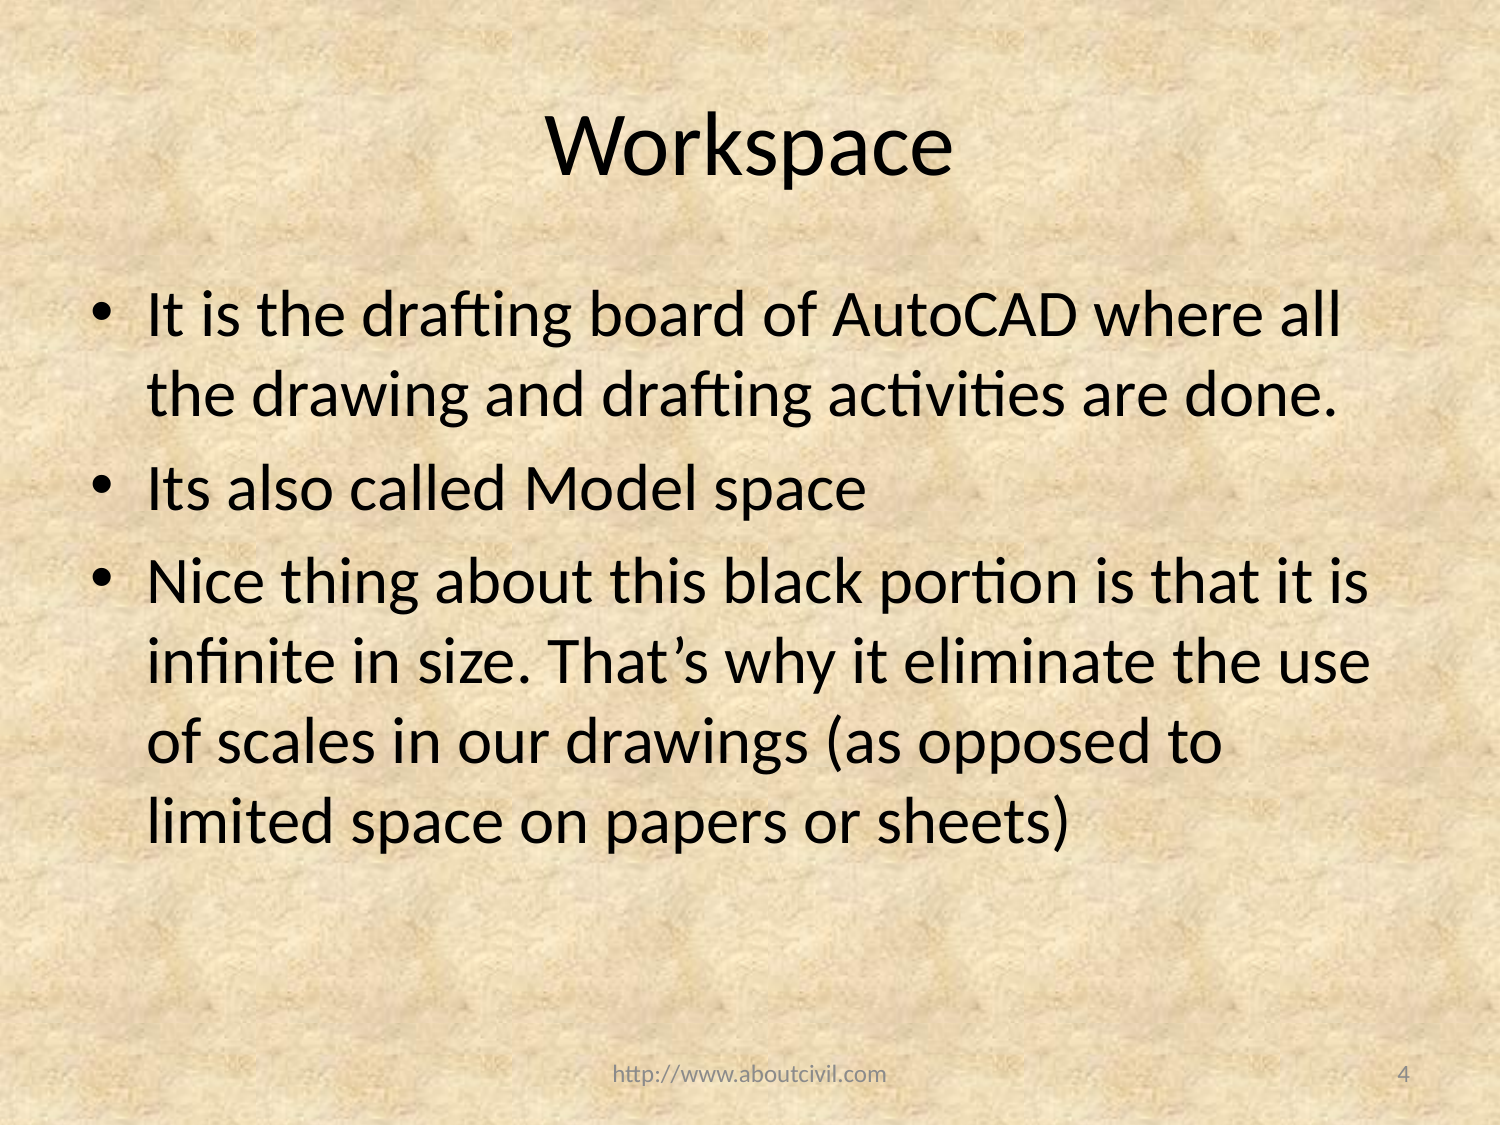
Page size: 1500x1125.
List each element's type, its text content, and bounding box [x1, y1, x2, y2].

footer http://www.aboutcivil.com [512, 1042, 988, 1103]
list It is the drafting board of AutoCAD where all the drawing and drafting activities are done. Its also called Model space Nice thing about this black portion is that it is infinite in size. That’s why it eliminate the use of scales in our drawings (as opposed to limited space on papers or sheets) [75, 262, 1425, 1005]
slide_number 4 [1074, 1042, 1425, 1103]
picture [0, 0, 1500, 1125]
title Workspace [75, 45, 1425, 233]
